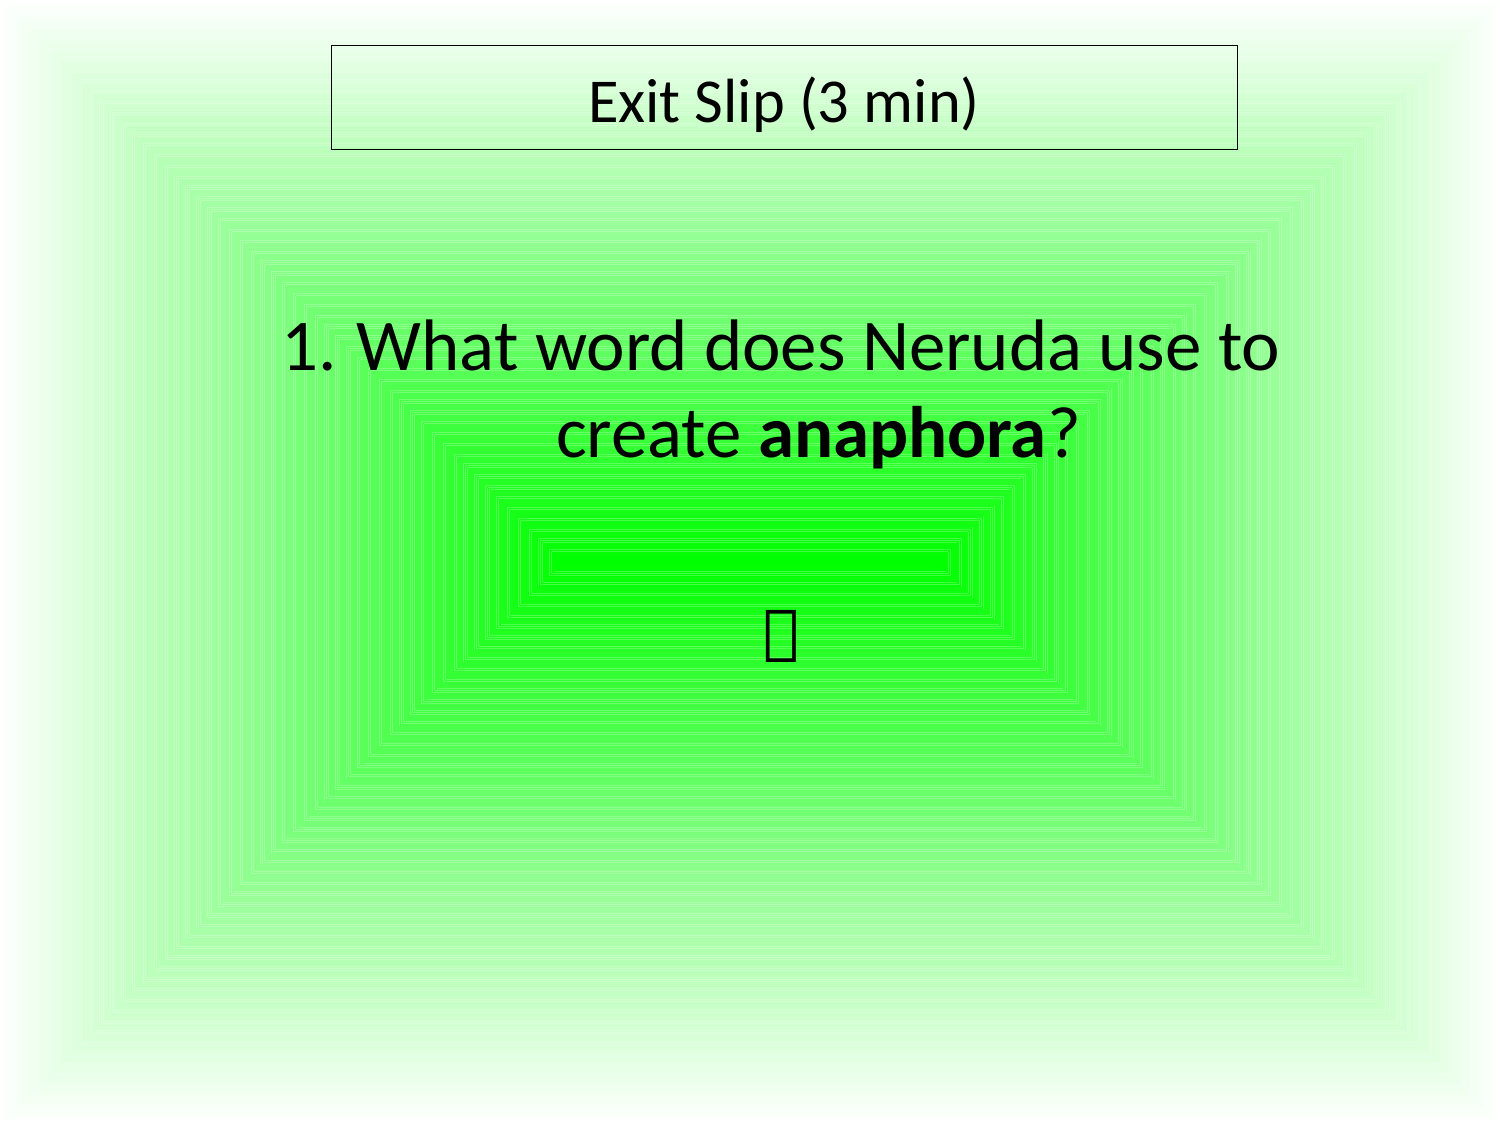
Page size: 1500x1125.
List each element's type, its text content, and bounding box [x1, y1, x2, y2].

list What word does Neruda use to create anaphora?  [99, 187, 1313, 1063]
text_box Exit Slip (3 min) [331, 45, 1238, 150]
